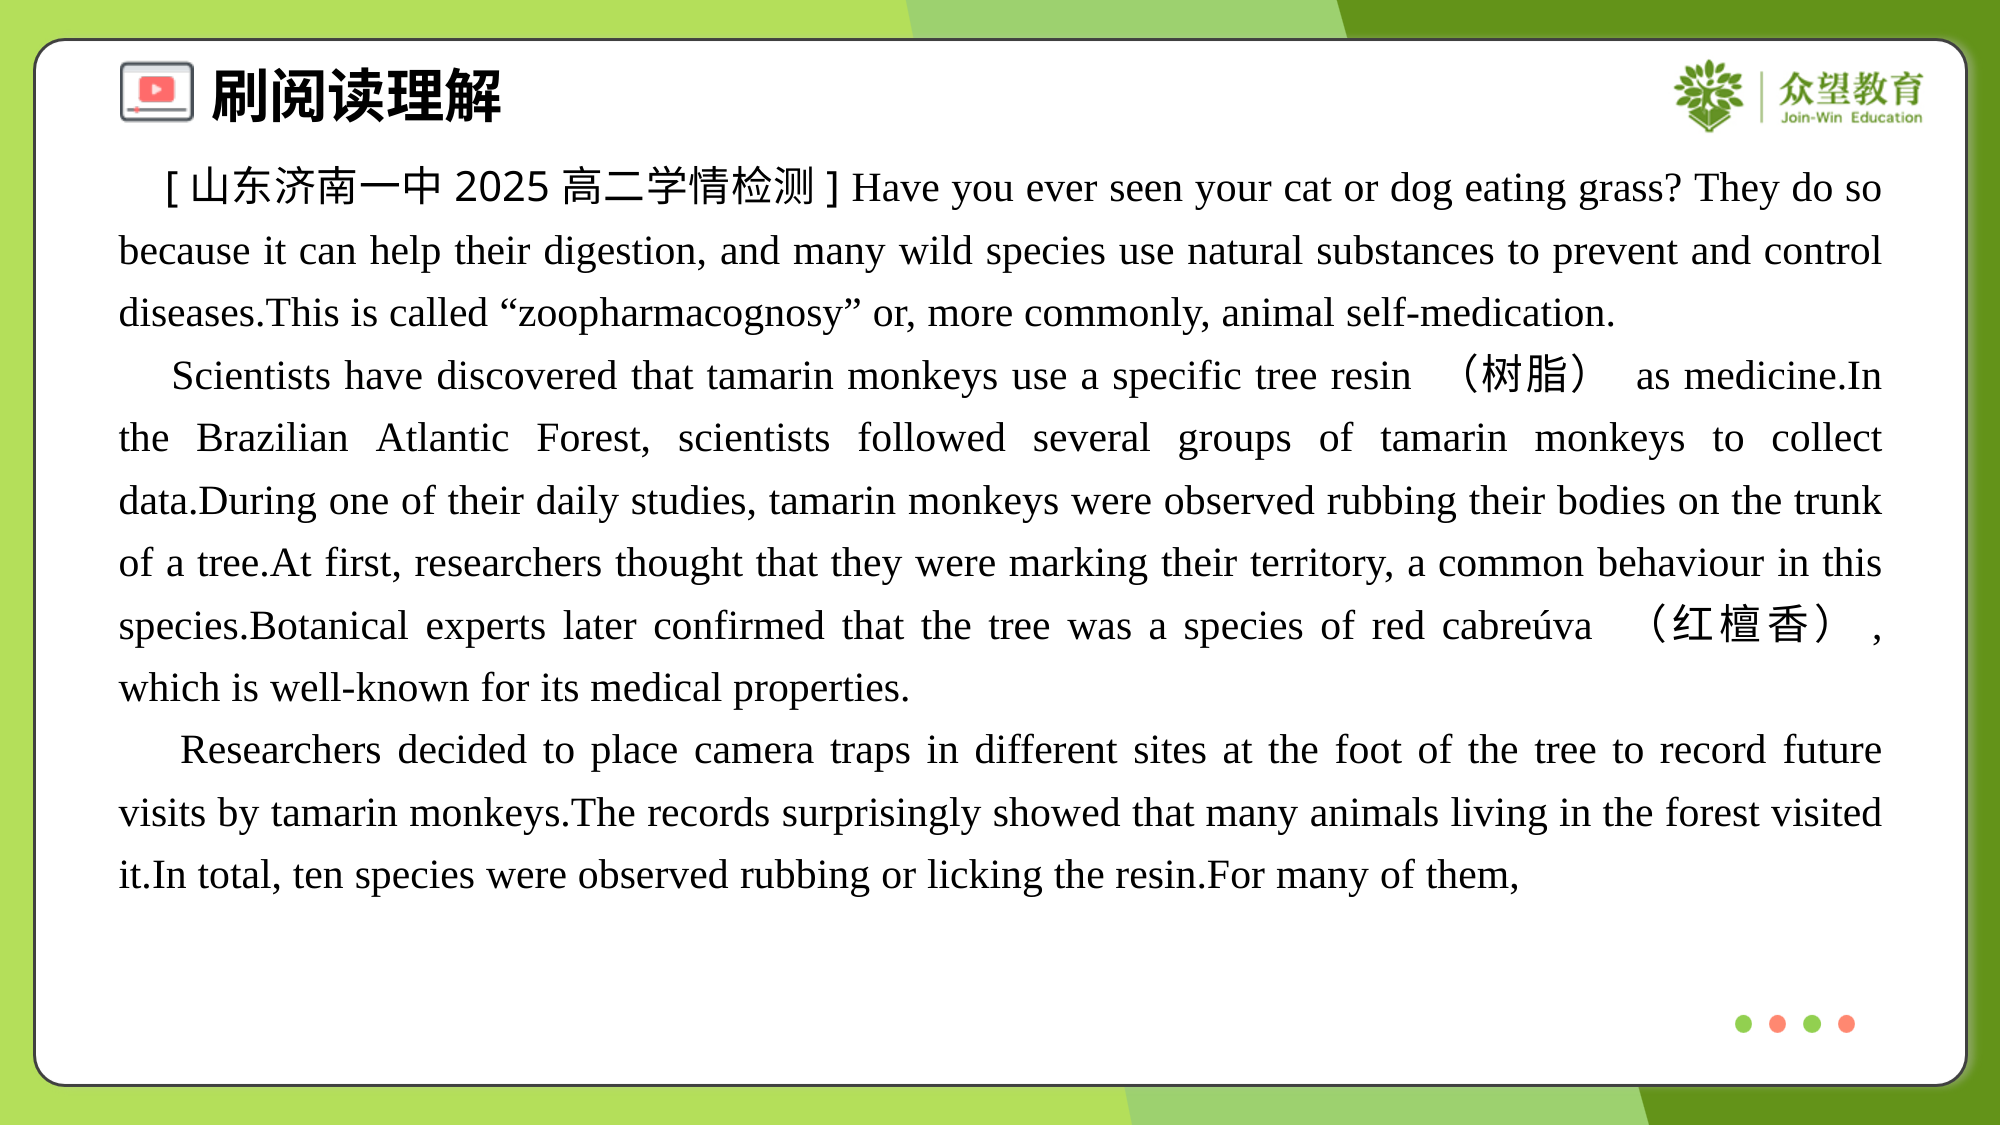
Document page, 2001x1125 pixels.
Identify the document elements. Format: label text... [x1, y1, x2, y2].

text_box [山东济南一中2025高二学情检测] Have you ever seen your cat or dog eating grass? They do so because it can help their digestion, and many wild species use natural substances to prevent and control diseases.This is called “zoopharmacognosy” or, more commonly, animal self-medication. Scientists have discovered that tamarin monkeys use a specific tree resin （树脂） as medicine.In the Brazilian Atlantic Forest, scientists followed several groups of tamarin monkeys to collect data.During one of their daily studies, tamarin monkeys were observed rubbing their bodies on the trunk of a tree.At first, researchers thought that they were marking their territory, a common behaviour in this species.Botanical experts later confirmed that the tree was a species of red cabreúva （红檀香）, which is well-known for its medical properties. Researchers decided to place camera traps in different sites at the foot of the tree to record future visits by tamarin monkeys.The records surprisingly showed that many animals living in the forest visited it.In total, ten species were observed rubbing or licking the resin.For many of them, [118, 147, 1883, 955]
picture [0, 0, 2000, 1125]
